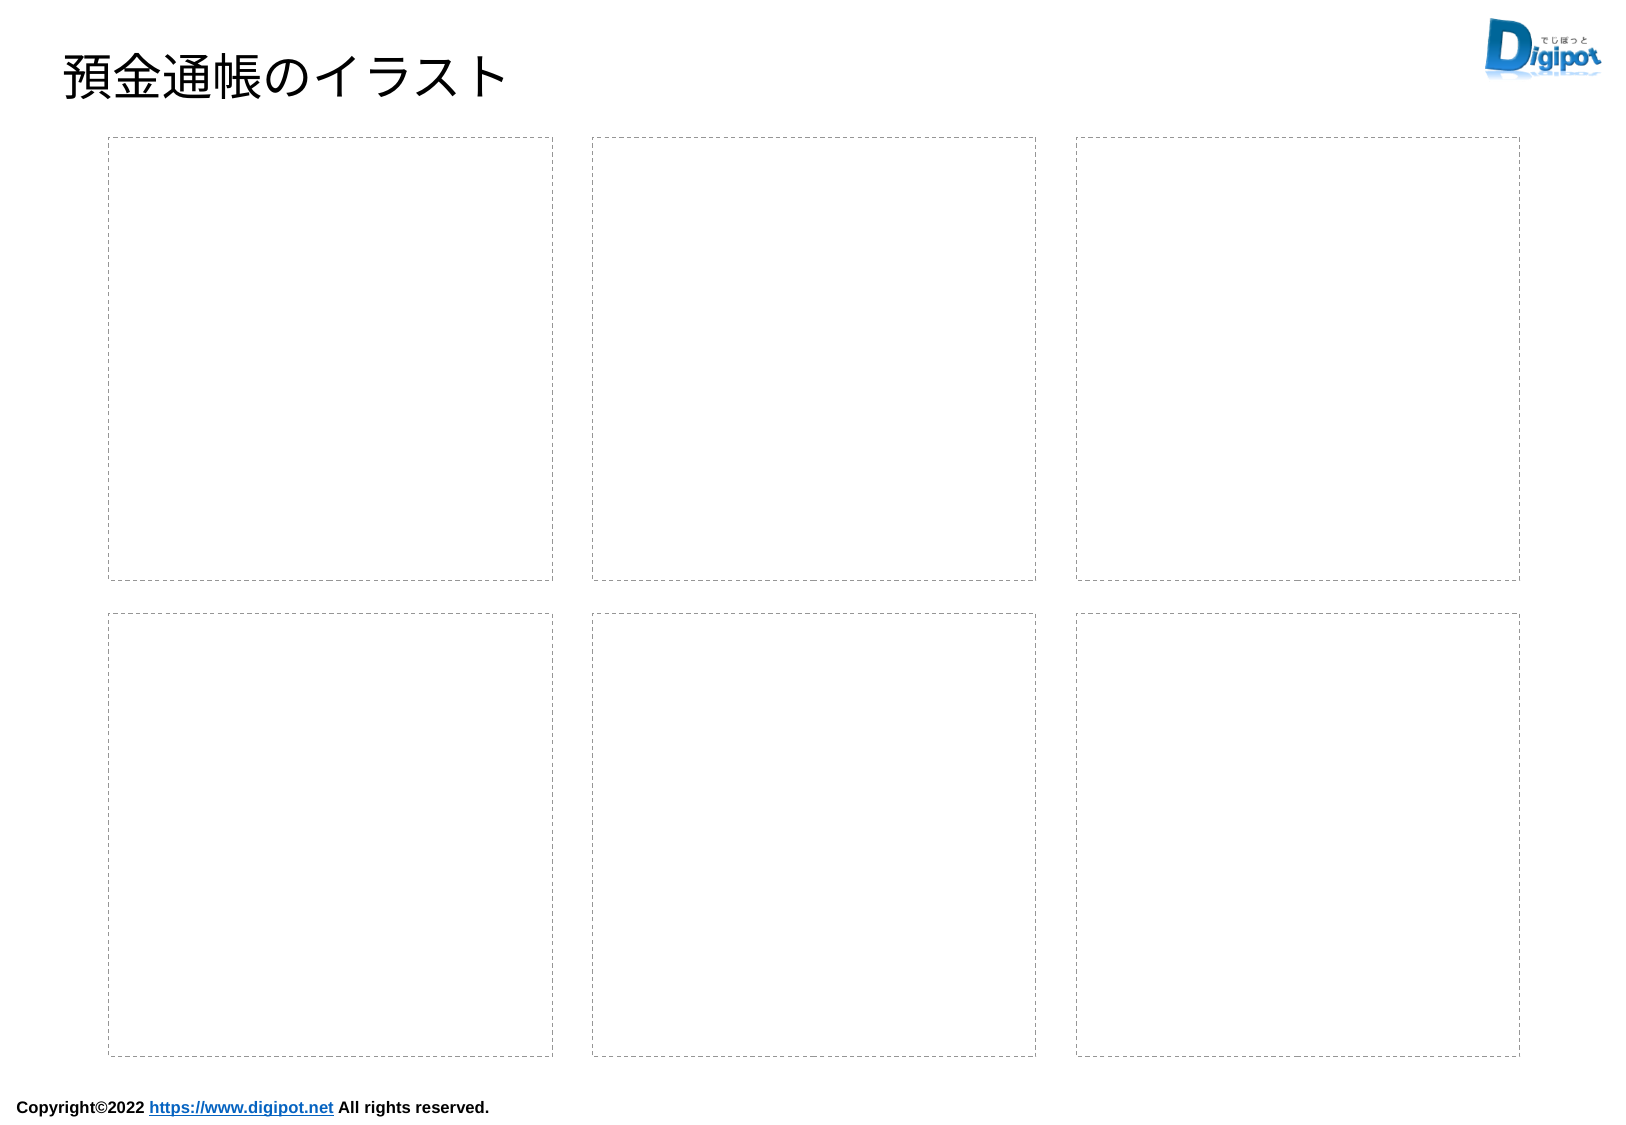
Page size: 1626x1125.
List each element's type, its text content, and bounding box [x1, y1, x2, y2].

picture [1485, 18, 1602, 82]
text_box 預金通帳のイラスト [48, 38, 527, 113]
